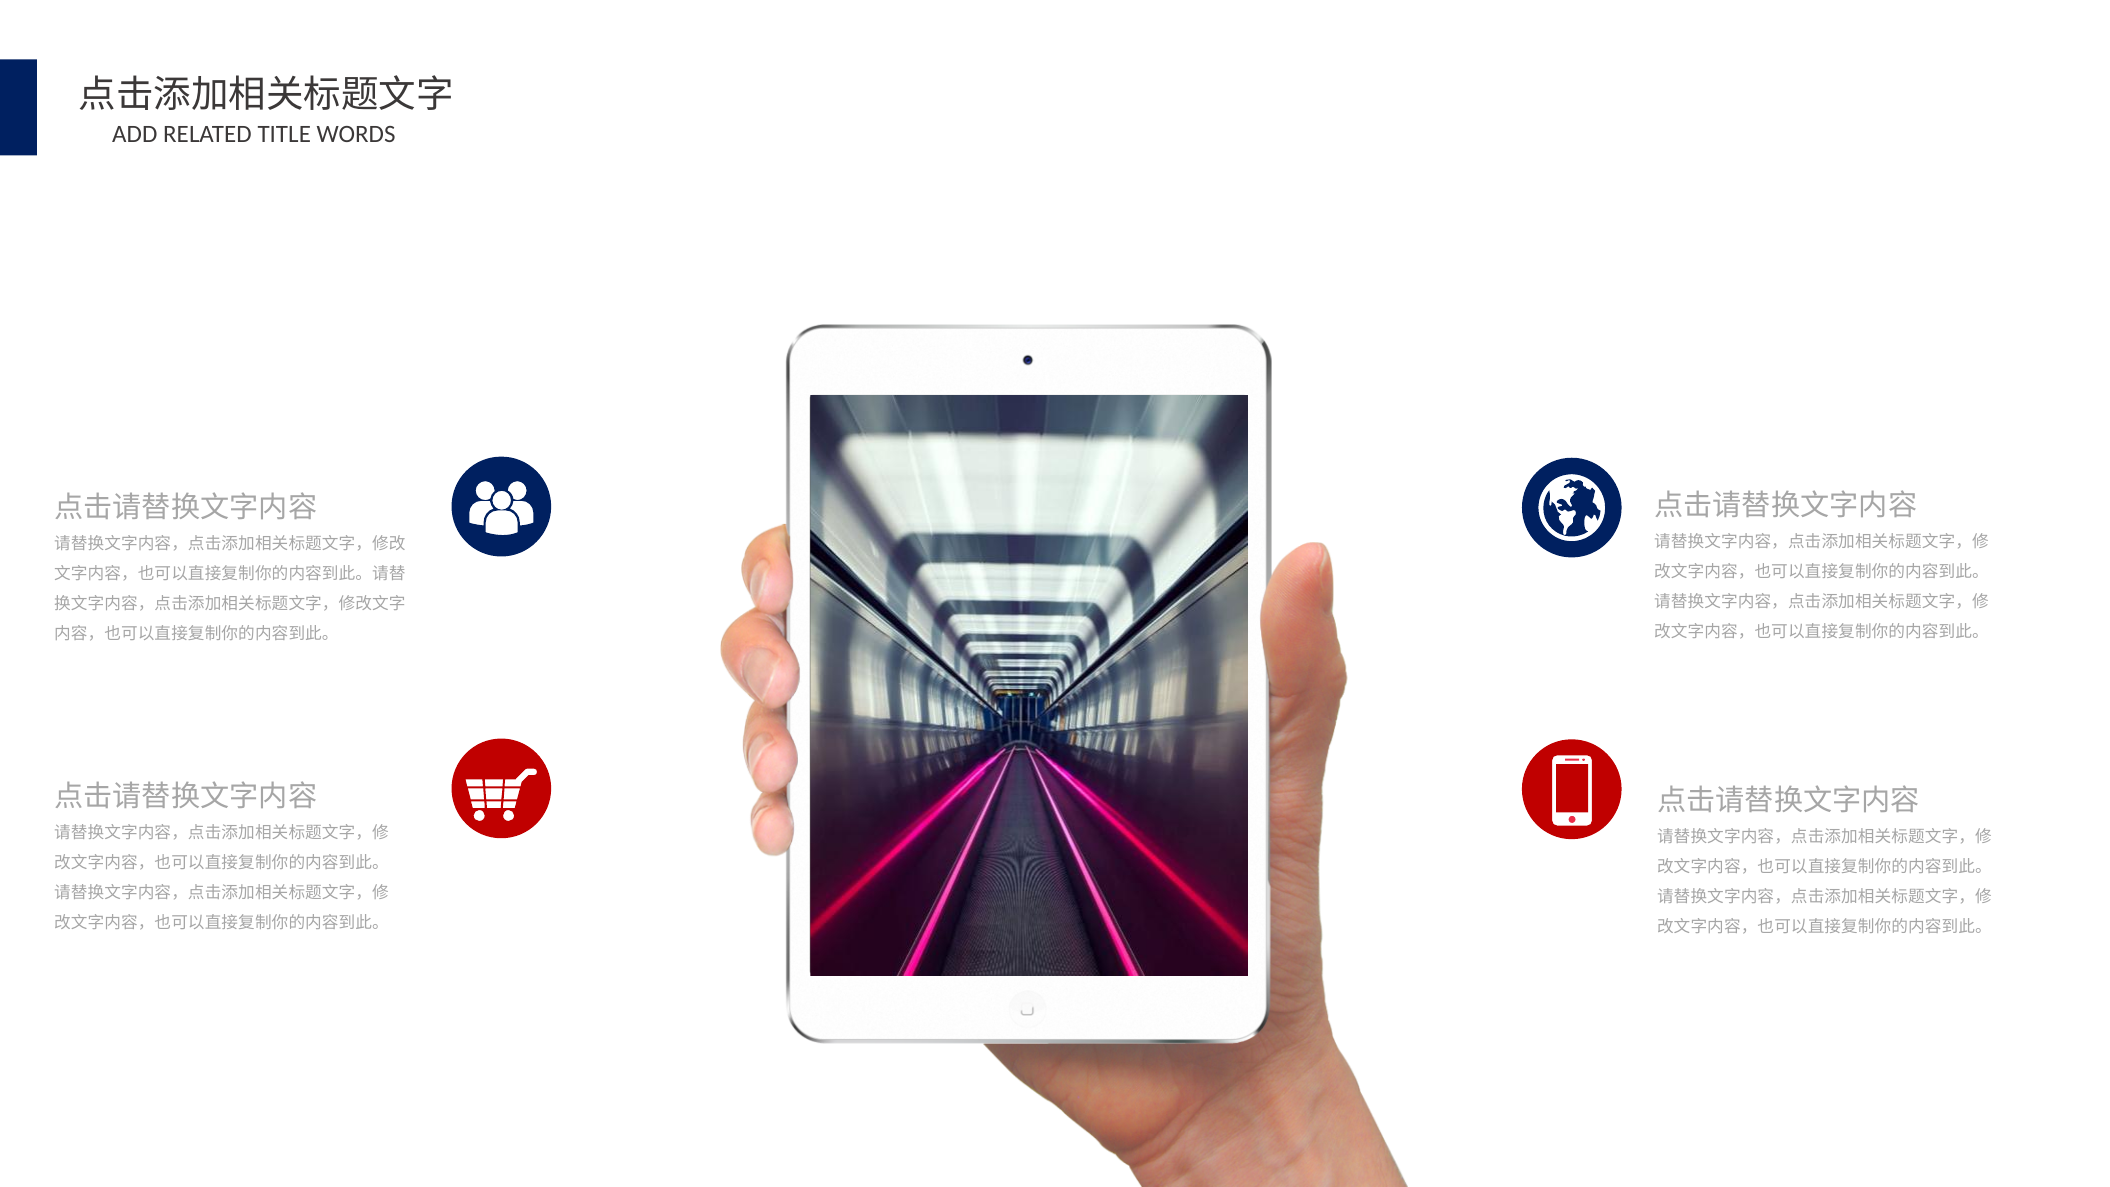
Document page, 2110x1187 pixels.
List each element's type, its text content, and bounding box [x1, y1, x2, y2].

text_box 点击添加相关标题文字 [62, 61, 470, 123]
text_box ADD RELATED TITLE WORDS [96, 109, 413, 156]
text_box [1521, 739, 2018, 944]
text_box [720, 324, 1409, 1187]
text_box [43, 738, 552, 940]
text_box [1521, 457, 2014, 649]
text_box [43, 456, 552, 655]
